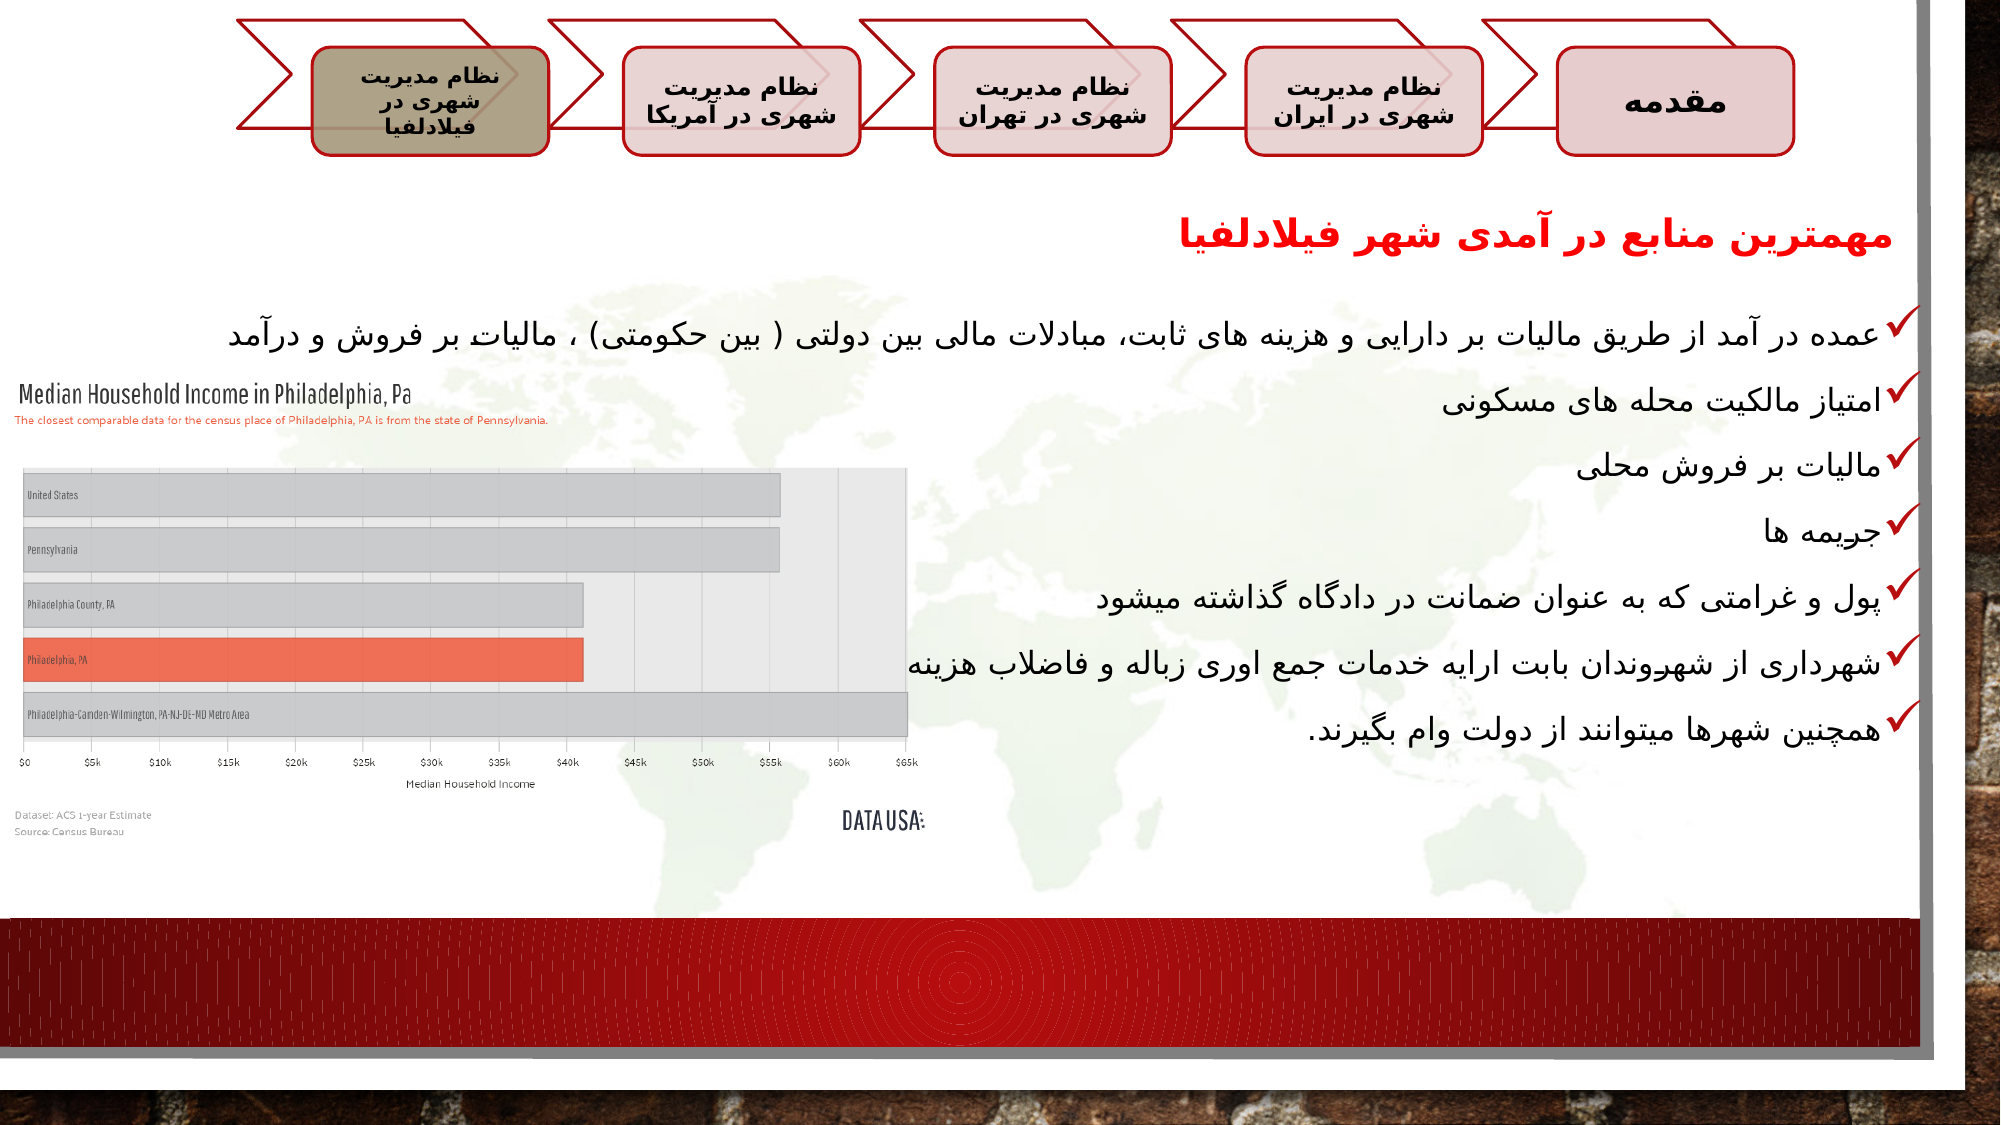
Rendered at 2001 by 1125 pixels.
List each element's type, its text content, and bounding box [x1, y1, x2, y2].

text_box مهمترین منابع در آمدی شهر فیلادلفیا [1136, 201, 1909, 263]
picture [0, 0, 1919, 918]
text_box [237, 6, 1795, 169]
picture [0, 0, 2001, 1125]
list عمده در آمد از طریق مالیات بر دارایی و هزینه های ثابت، مبادلات مالی بین دولتی ( بین حکومتی) ، مالیات بر فروش و درآمد امتیاز مالکیت محله های مسکونی مالیات بر فروش محلی جریمه ها پول و غرامتی که به عنوان ضمانت در دادگاه گذاشته میشود شهرداری از شهروندان بابت ارایه خدمات جمع اوری زباله و فاضلاب هزینه هایی دریافت میکند همچنین شهرها میتوانند از دولت وام بگیرند. [79, 296, 1938, 756]
